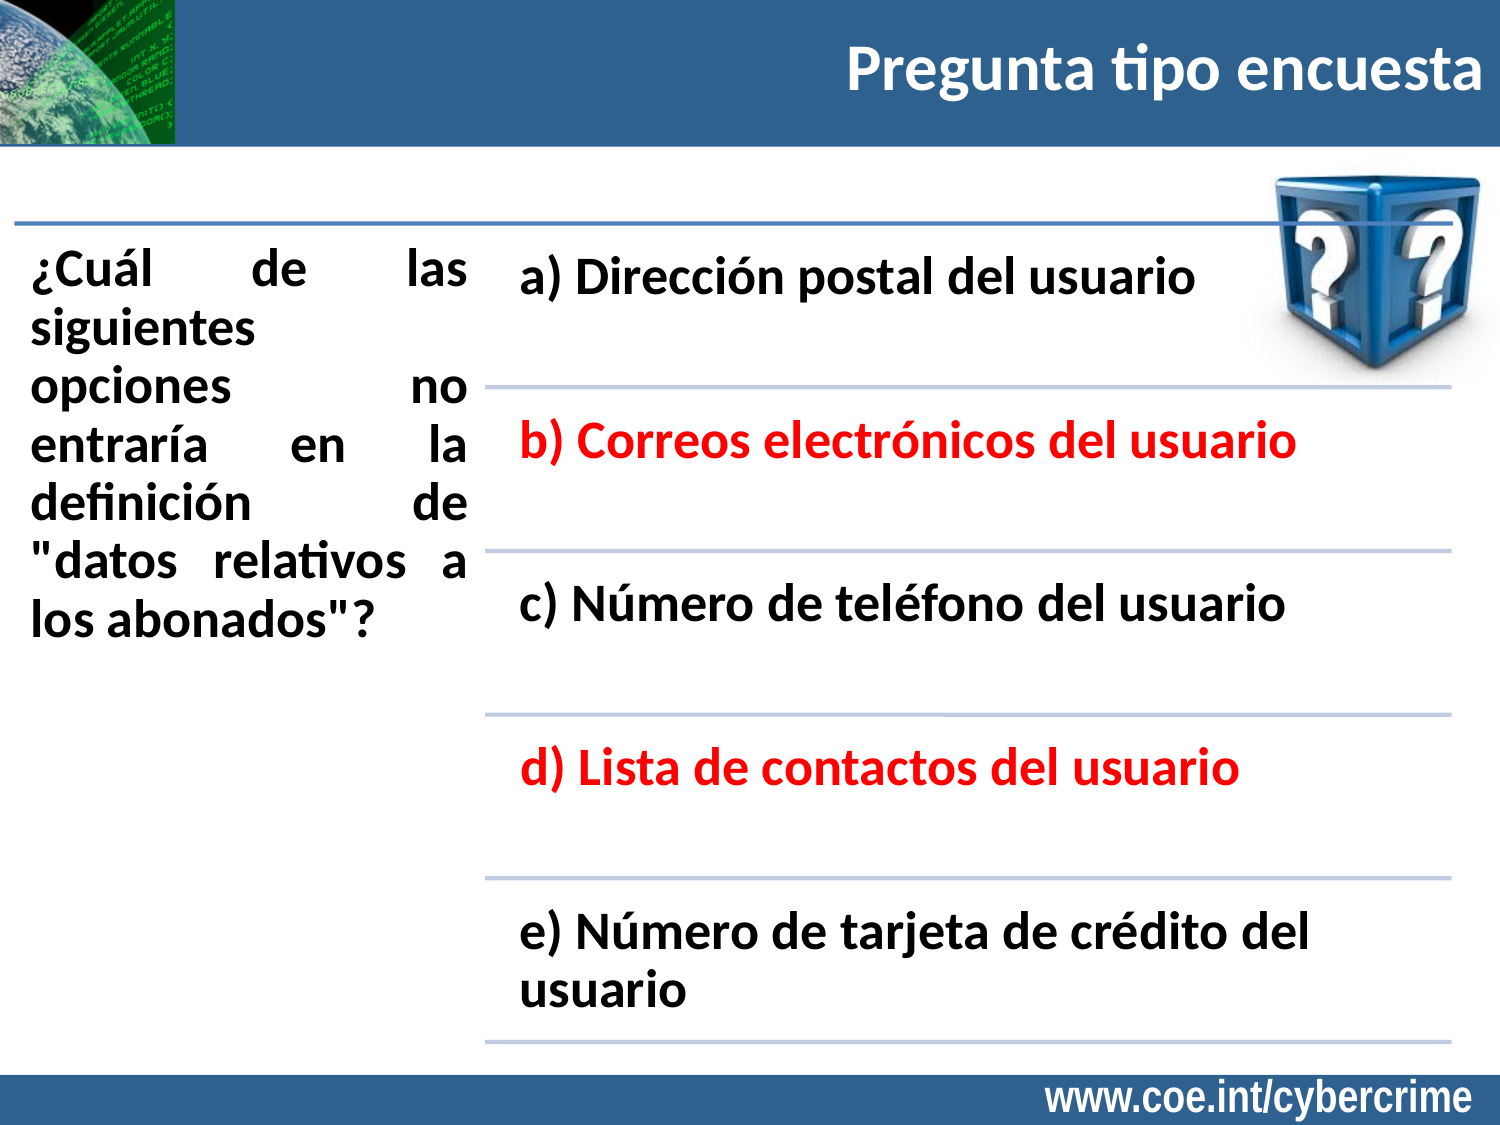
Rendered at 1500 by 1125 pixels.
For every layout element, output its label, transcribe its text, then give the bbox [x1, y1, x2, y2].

picture [1227, 115, 1500, 406]
text_box Pregunta tipo encuesta [177, 0, 1500, 149]
text_box [0, 1073, 1030, 1125]
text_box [14, 222, 1454, 1053]
picture [0, 0, 175, 144]
text_box www.coe.int/cybercrime [1030, 1059, 1500, 1125]
